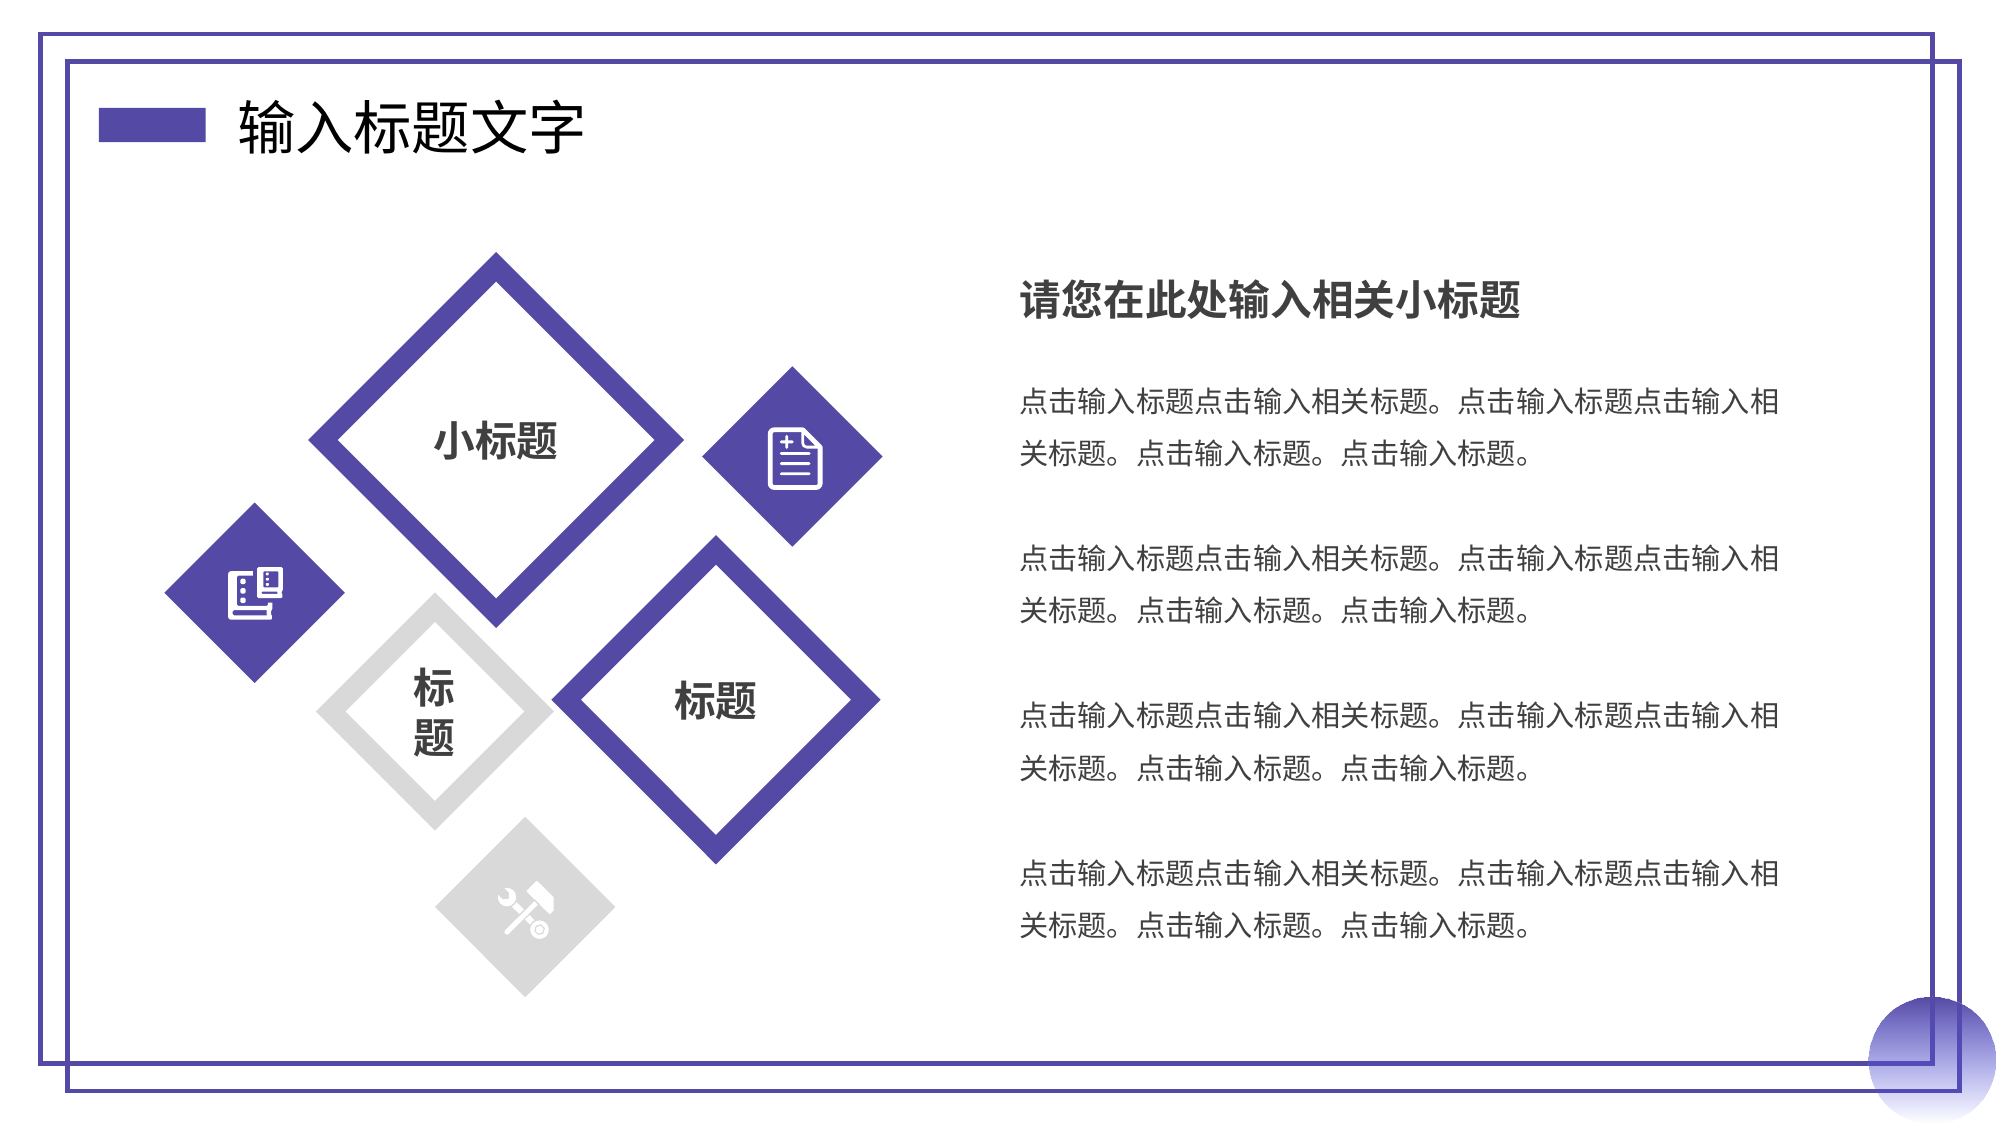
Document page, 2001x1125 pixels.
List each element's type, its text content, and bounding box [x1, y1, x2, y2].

text_box [162, 501, 347, 685]
text_box 点击输入标题点击输入相关标题。点击输入标题点击输入相关标题。点击输入标题。点击输入标题。 点击输入标题点击输入相关标题。点击输入标题点击输入相关标题。点击输入标题。点击输入标题。 点击输入标题点击输入相关标题。点击输入标题点击输入相关标题。点击输入标题。点击输入标题。 点击输入标题点击输入相关标题。点击输入标题点击输入相关标题。点击输入标题。点击输入标题。 [1004, 358, 1804, 950]
text_box [496, 879, 555, 940]
text_box [227, 570, 274, 621]
text_box 小标题 [321, 265, 671, 615]
text_box [766, 426, 824, 491]
text_box [700, 364, 885, 549]
text_box 标题 [329, 605, 541, 818]
text_box [433, 815, 617, 999]
text_box 请您在此处输入相关小标题 [1005, 266, 1536, 332]
text_box [256, 566, 284, 600]
text_box 标题 [564, 548, 868, 852]
